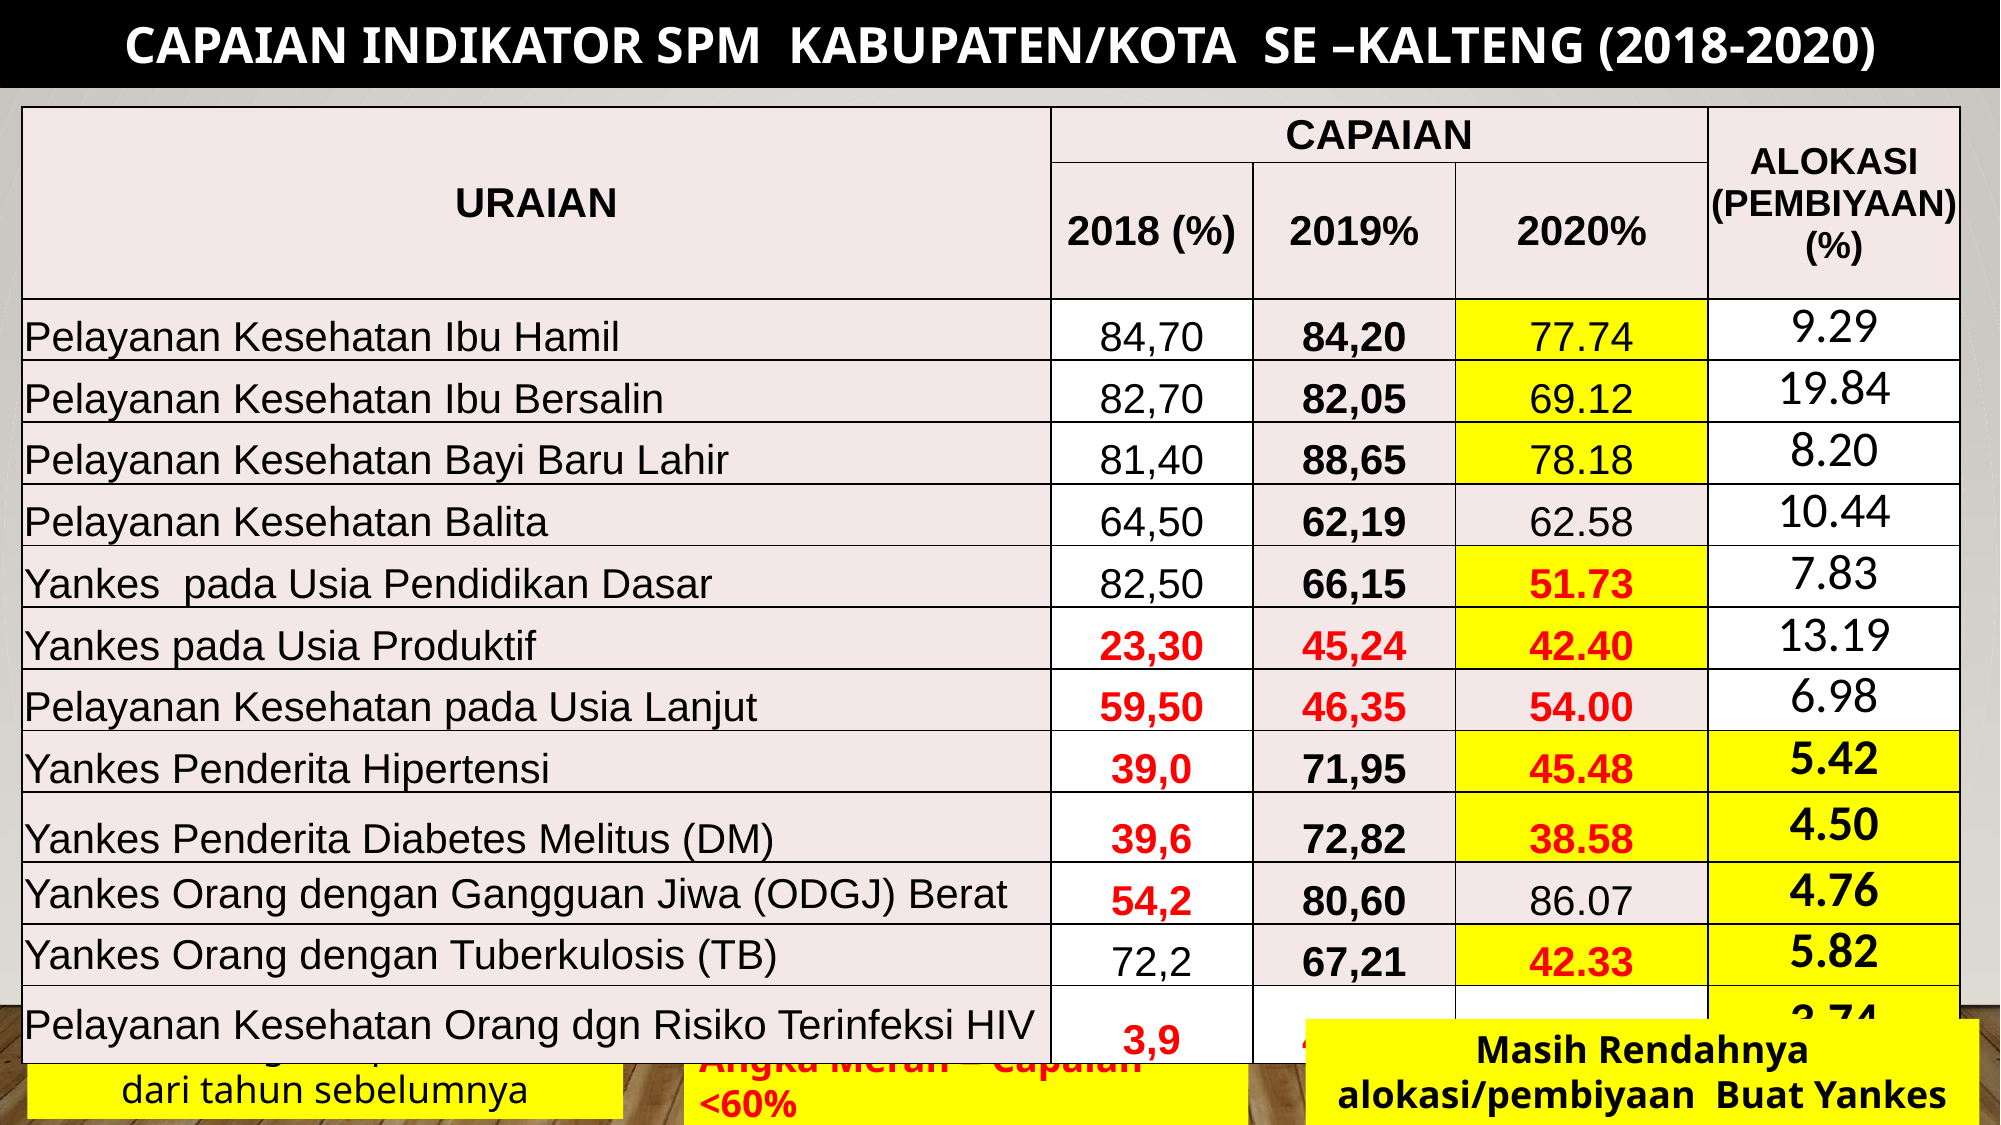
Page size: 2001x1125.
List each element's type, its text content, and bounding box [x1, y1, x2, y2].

table_cell 7.83 [1709, 546, 1959, 606]
table_cell 86.07 [1456, 863, 1707, 923]
table_cell 42.33 [1456, 925, 1707, 985]
table_cell 62.58 [1456, 485, 1707, 545]
picture [1249, 1064, 1305, 1125]
table_cell 42.40 [1456, 608, 1707, 668]
table_cell 54.00 [1456, 670, 1707, 730]
table_cell 45,24 [1254, 608, 1455, 668]
table_cell 62,19 [1254, 485, 1455, 545]
text_box Arsir Kuning = Capaian Turun dari tahun sebelumnya [27, 1064, 624, 1119]
table_cell 39,6 [1052, 793, 1252, 861]
picture [0, 1005, 684, 1125]
table_cell 67,21 [1254, 925, 1455, 985]
table_cell Yankes Penderita Diabetes Melitus (DM) [23, 793, 1050, 861]
table_cell 82,70 [1052, 361, 1252, 421]
table_header CAPAIAN [1052, 108, 1707, 162]
table_cell 77.74 [1456, 300, 1707, 359]
picture [1961, 1005, 2000, 1125]
table_cell 3.74 [1709, 986, 1959, 1018]
table_cell 66,15 [1254, 546, 1455, 606]
text_box Masih Rendahnya alokasi/pembiyaan Buat Yankes PTM & PM [1305, 1018, 1980, 1125]
table_header URAIAN [23, 108, 1050, 298]
table_cell Pelayanan Kesehatan pada Usia Lanjut [23, 670, 1050, 730]
table_cell 78.18 [1456, 423, 1707, 483]
table_cell 6.98 [1709, 670, 1959, 730]
table_cell 82,50 [1052, 546, 1252, 606]
text_box CAPAIAN INDIKATOR SPM KABUPATEN/KOTA SE –KALTENG (2018-2020) [0, 0, 2000, 87]
table_cell 13.19 [1709, 608, 1959, 668]
table_cell Yankes Penderita Hipertensi [23, 731, 1050, 791]
table_cell 51.73 [1456, 546, 1707, 606]
table_cell 82,05 [1254, 361, 1455, 421]
table_cell 38.58 [1456, 793, 1707, 861]
table_cell 69.12 [1456, 361, 1707, 421]
table_cell 46,35 [1254, 670, 1455, 730]
table_cell 4.76 [1709, 863, 1959, 923]
table_cell 19.84 [1709, 361, 1959, 421]
table_cell 80,60 [1254, 863, 1455, 923]
table_cell 39,0 [1052, 731, 1252, 791]
table_cell Pelayanan Kesehatan Balita [23, 485, 1050, 545]
table_cell 10.44 [1709, 485, 1959, 545]
table_cell Yankes pada Usia Pendidikan Dasar [23, 546, 1050, 606]
text_box Angka Merah = Capaian <60% [684, 1064, 1249, 1125]
table_cell 64,50 [1052, 485, 1252, 545]
table_cell Pelayanan Kesehatan Ibu Hamil [23, 300, 1050, 359]
table_cell Yankes pada Usia Produktif [23, 608, 1050, 668]
table_cell 2018 (%) [1052, 163, 1252, 298]
table_cell Pelayanan Kesehatan Bayi Baru Lahir [23, 423, 1050, 483]
table_cell 88,65 [1254, 423, 1455, 483]
table_cell 5.82 [1709, 925, 1959, 985]
table_cell 71,95 [1254, 731, 1455, 791]
table_cell Pelayanan Kesehatan Orang dgn Risiko Terinfeksi HIV [23, 986, 1050, 1063]
table_cell 2019% [1254, 163, 1455, 298]
table_cell 59,50 [1052, 670, 1252, 730]
table_cell Pelayanan Kesehatan Ibu Bersalin [23, 361, 1050, 421]
table_cell 84,20 [1254, 300, 1455, 359]
table_cell 54,2 [1052, 863, 1252, 923]
table_cell 47,16 [1254, 986, 1455, 1063]
table_cell 4.50 [1709, 793, 1959, 861]
table_cell 72,82 [1254, 793, 1455, 861]
table_cell 84,70 [1052, 300, 1252, 359]
table_cell 72,2 [1052, 925, 1252, 985]
table_cell Yankes Orang dengan Gangguan Jiwa (ODGJ) Berat [23, 863, 1050, 923]
table_cell 5.42 [1709, 731, 1959, 791]
table_cell 9.29 [1709, 300, 1959, 359]
table_cell Yankes Orang dengan Tuberkulosis (TB) [23, 925, 1050, 985]
table_header ALOKASI (PEMBIYAAN)(%) [1709, 108, 1959, 298]
table_cell 8.20 [1709, 423, 1959, 483]
table_cell 45.48 [1456, 731, 1707, 791]
table_cell 81,40 [1052, 423, 1252, 483]
table_cell 23,30 [1052, 608, 1252, 668]
table_cell 48.48 [1456, 986, 1707, 1018]
table_cell 3,9 [1052, 986, 1252, 1063]
table_cell 2020% [1456, 163, 1707, 298]
